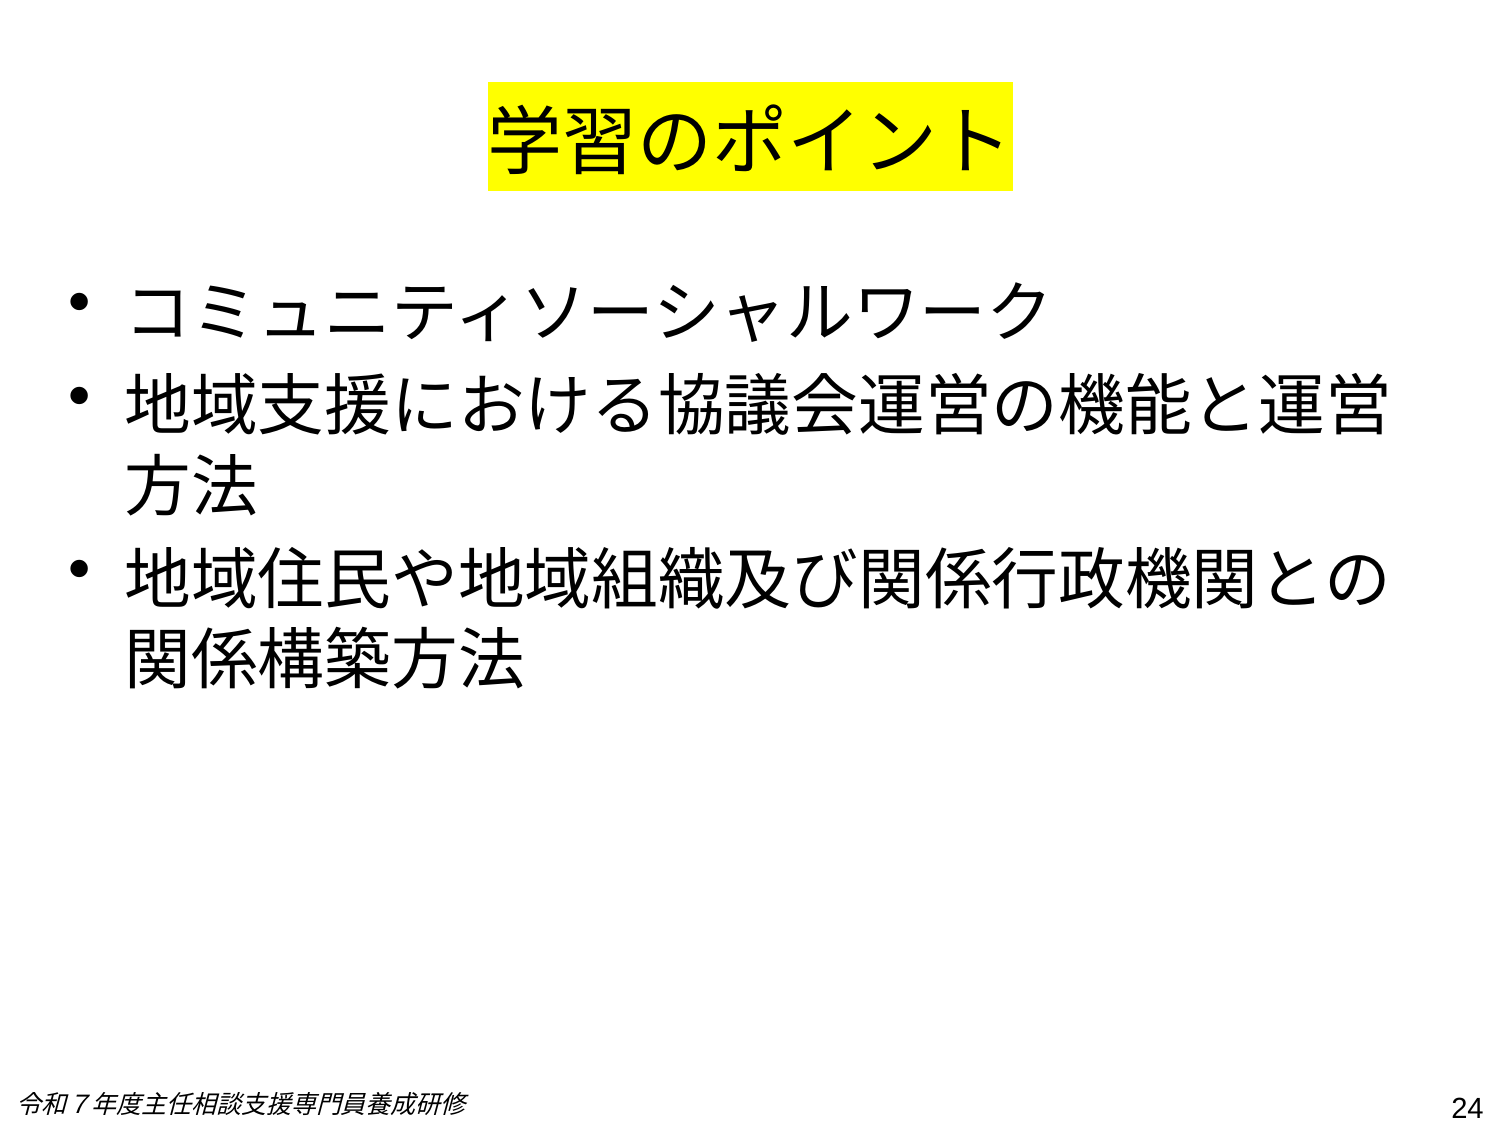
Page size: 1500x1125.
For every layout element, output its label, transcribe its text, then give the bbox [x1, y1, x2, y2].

title 学習のポイント [75, 45, 1425, 233]
slide_number 24 [1148, 1081, 1499, 1125]
list コミュニティソーシャルワーク 地域支援における協議会運営の機能と運営方法 地域住民や地域組織及び関係行政機関との関係構築方法 [53, 262, 1425, 823]
footer 令和７年度主任相談支援専門員養成研修 [1, 1080, 547, 1125]
